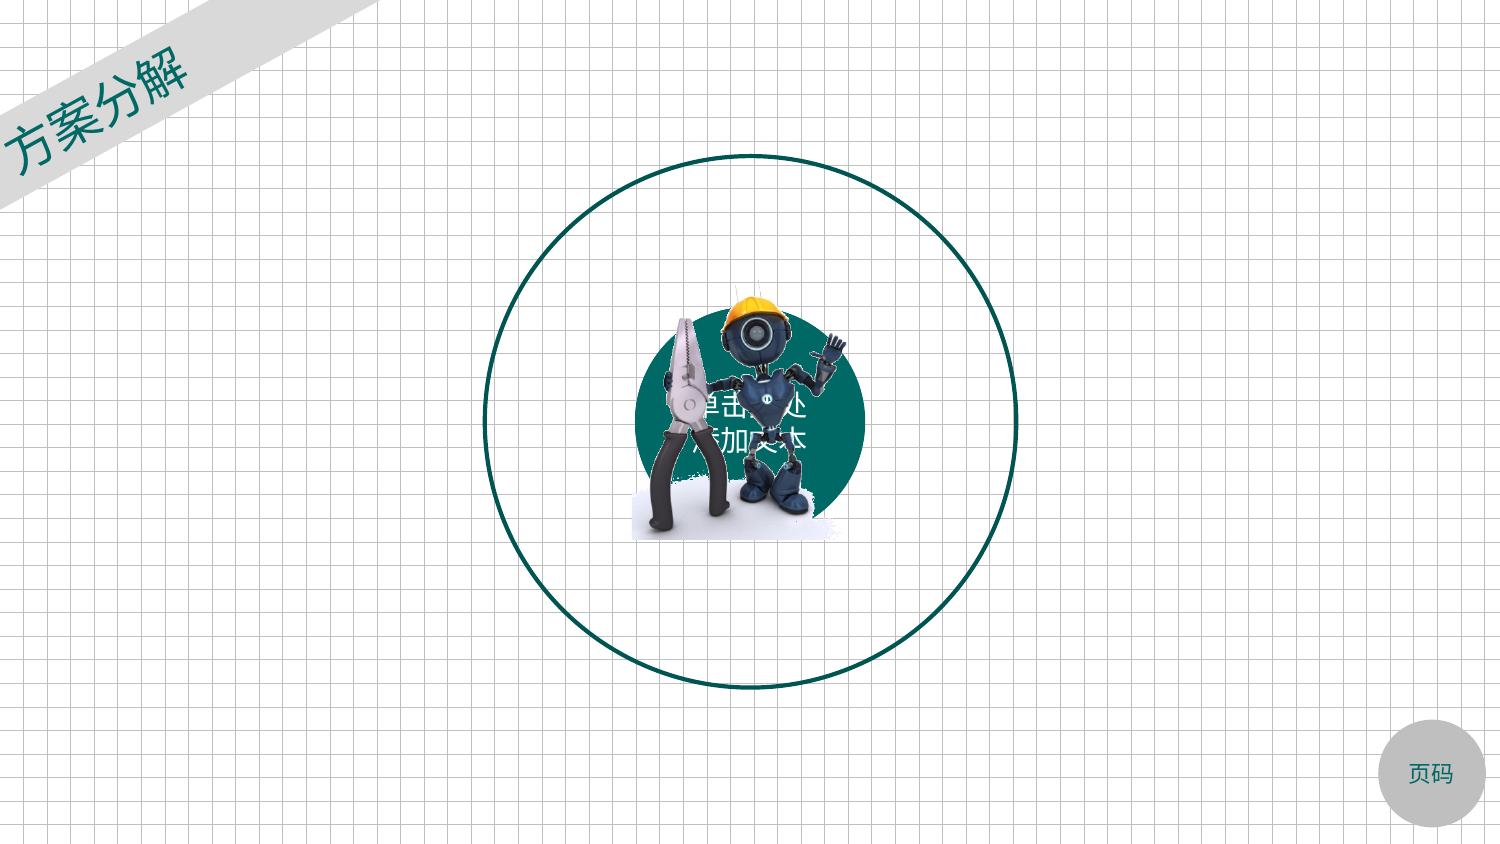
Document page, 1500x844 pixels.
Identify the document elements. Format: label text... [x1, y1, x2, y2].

text_box [482, 153, 1019, 690]
text_box 页码 [1376, 717, 1489, 830]
text_box 方案分解 [0, 0, 385, 213]
picture [631, 268, 860, 541]
